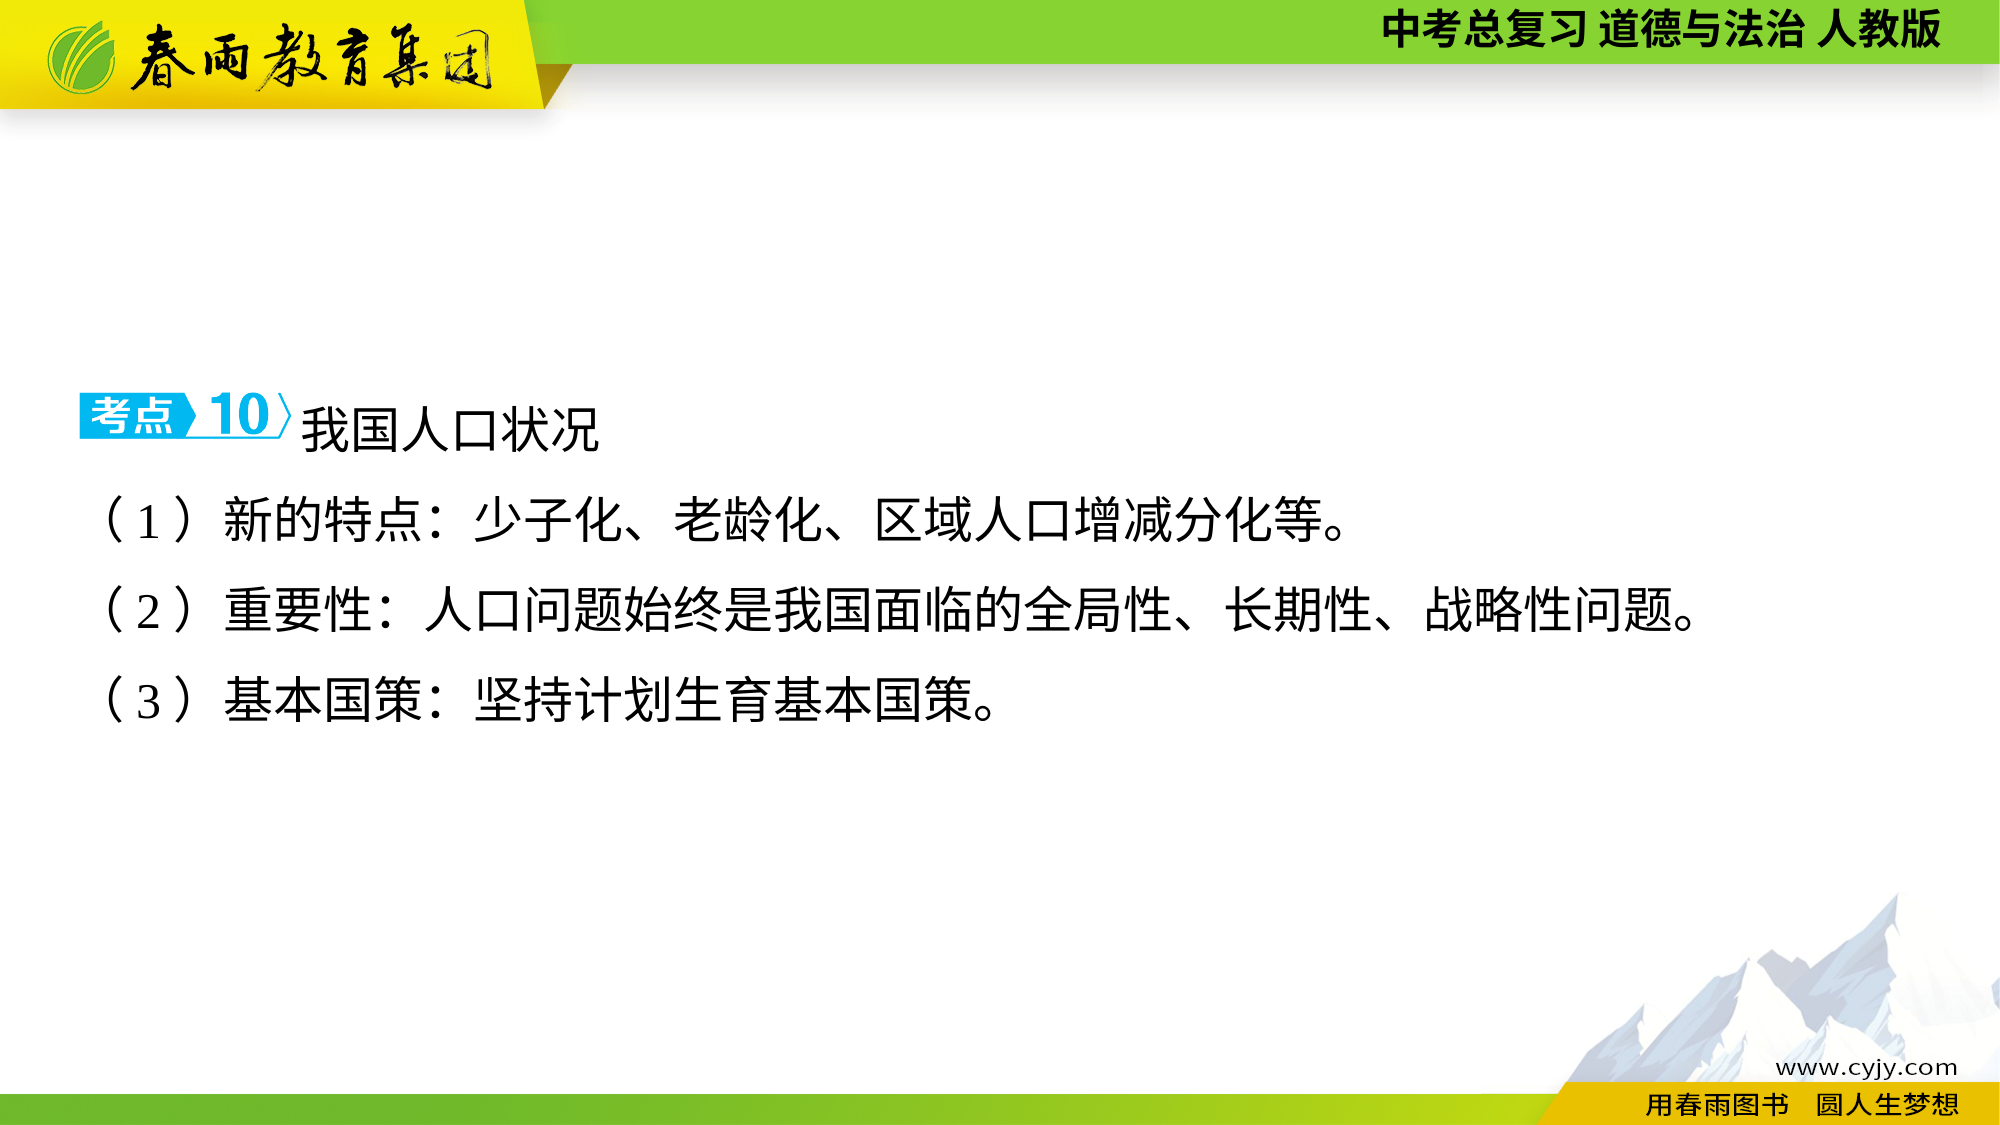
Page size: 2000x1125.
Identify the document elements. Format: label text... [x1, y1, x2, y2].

picture [0, 0, 2000, 1125]
list 我国人口状况 （1）新的特点：少子化、老龄化、区域人口增减分化等。 （2）重要性：人口问题始终是我国面临的全局性、长期性、战略性问题。 （3）基本国策：坚持计划生育基本国策。 [59, 360, 1944, 728]
